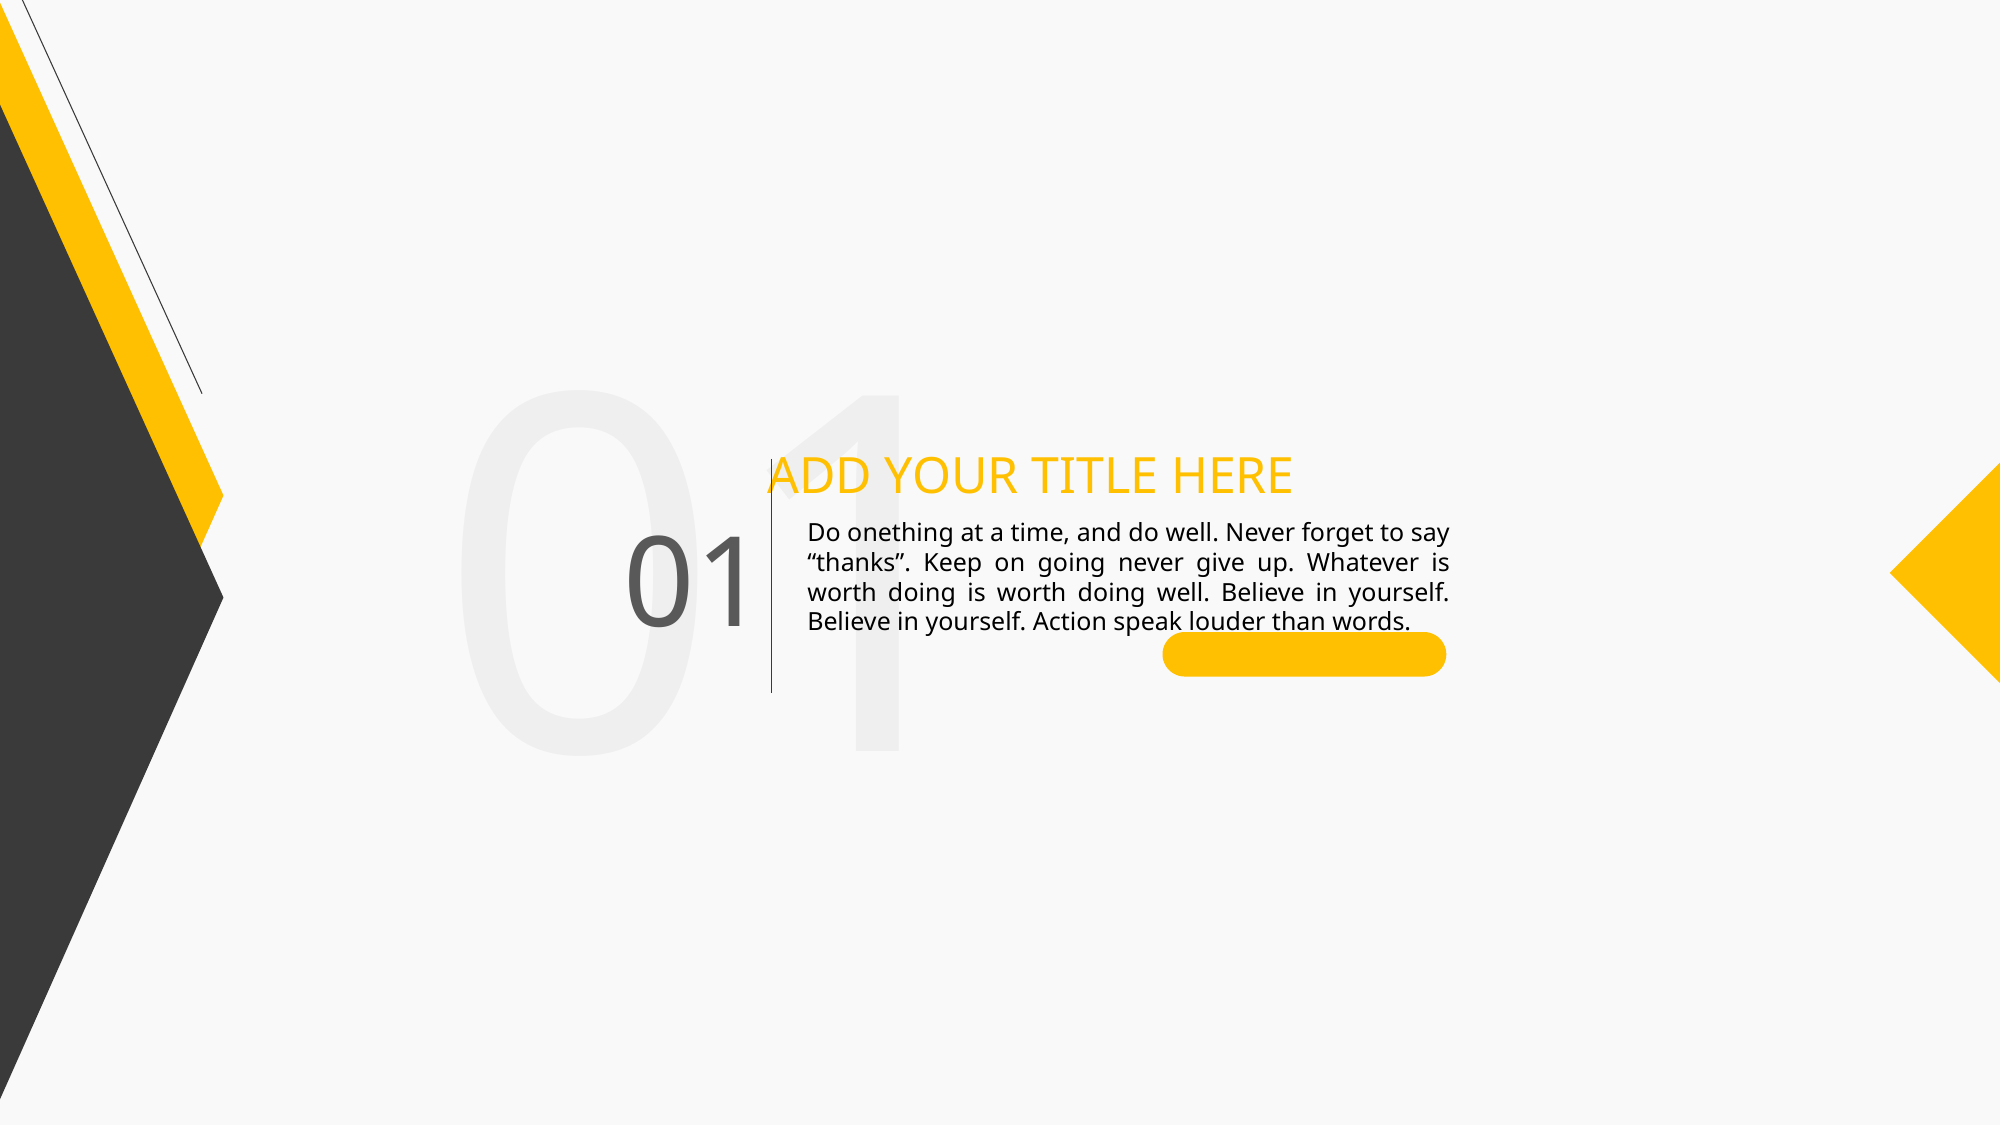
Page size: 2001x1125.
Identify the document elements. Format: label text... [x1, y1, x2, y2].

text_box 01 [608, 493, 771, 659]
text_box Do onething at a time, and do well. Never forget to say “thanks”. Keep on going never give up. Whatever is worth doing is worth doing well. Believe in yourself. Believe in yourself. Action speak louder than words. [792, 508, 1466, 644]
text_box [0, 286, 225, 1102]
text_box [0, 0, 48, 104]
text_box 01 [422, 245, 1188, 859]
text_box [0, 104, 310, 286]
text_box [1161, 630, 1448, 678]
text_box 01 [772, 511, 782, 659]
text_box [1888, 461, 2000, 685]
text_box [84, 286, 225, 547]
text_box ADD YOUR TITLE HERE [752, 436, 1310, 511]
